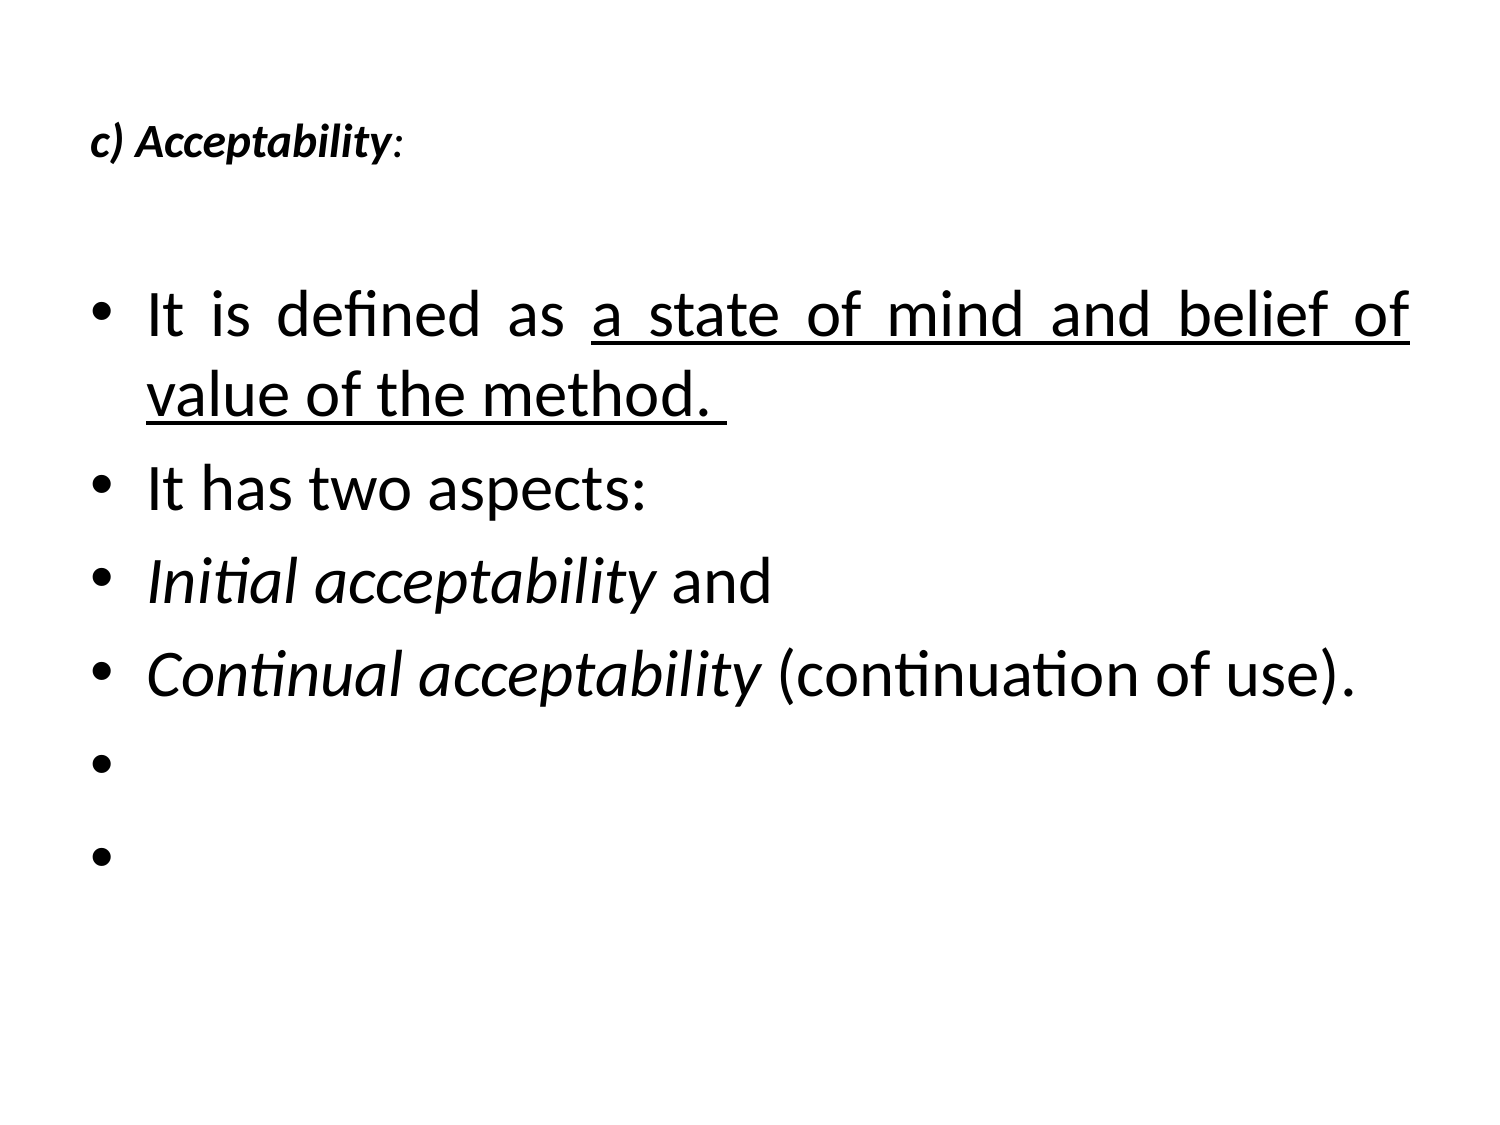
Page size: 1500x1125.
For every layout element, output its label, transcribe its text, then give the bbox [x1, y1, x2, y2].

list It is defined as a state of mind and belief of value of the method. It has two aspects: Initial acceptability and Continual acceptability (continuation of use). [75, 262, 1425, 1005]
title c) Acceptability: [75, 45, 1425, 233]
